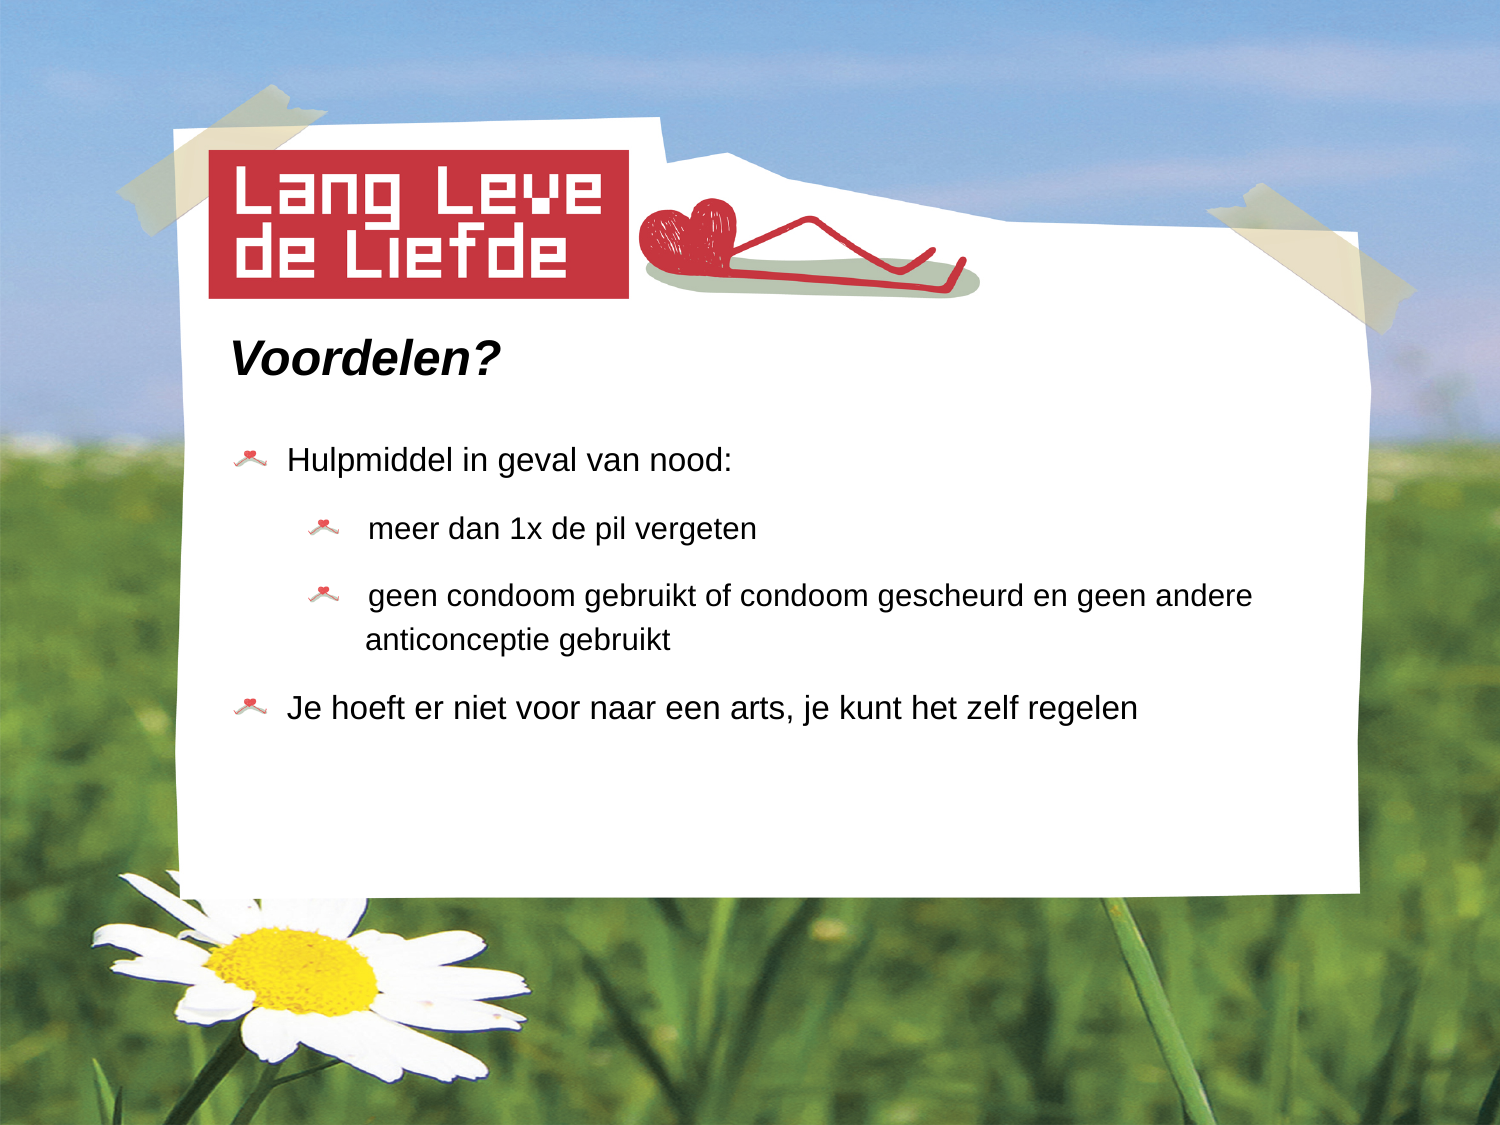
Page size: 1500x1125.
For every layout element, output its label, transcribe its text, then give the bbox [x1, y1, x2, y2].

picture [0, 0, 1500, 1125]
list Voordelen? Hulpmiddel in geval van nood: meer dan 1x de pil vergeten geen condoom gebruikt of condoom gescheurd en geen andere anticonceptie gebruikt Je hoeft er niet voor naar een arts, je kunt het zelf regelen [213, 317, 1319, 895]
